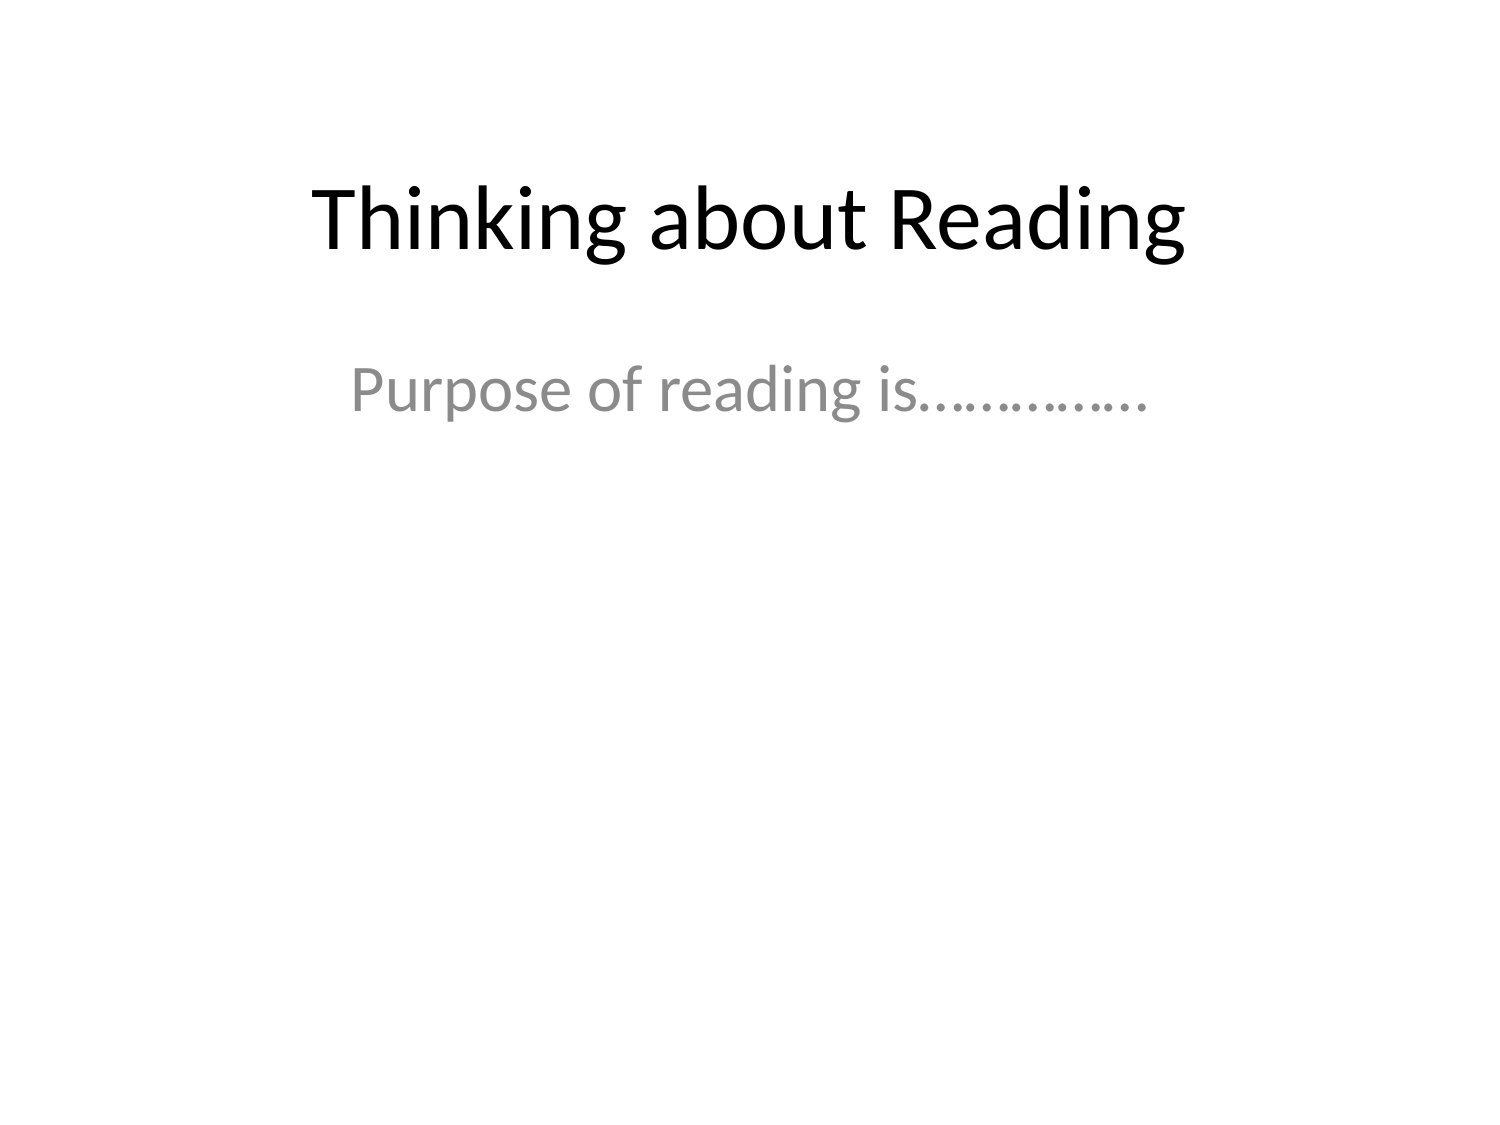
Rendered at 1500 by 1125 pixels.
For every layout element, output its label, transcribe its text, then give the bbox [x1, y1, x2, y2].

title Thinking about Reading [112, 75, 1388, 350]
subtitle Purpose of reading is…………… [225, 337, 1275, 925]
